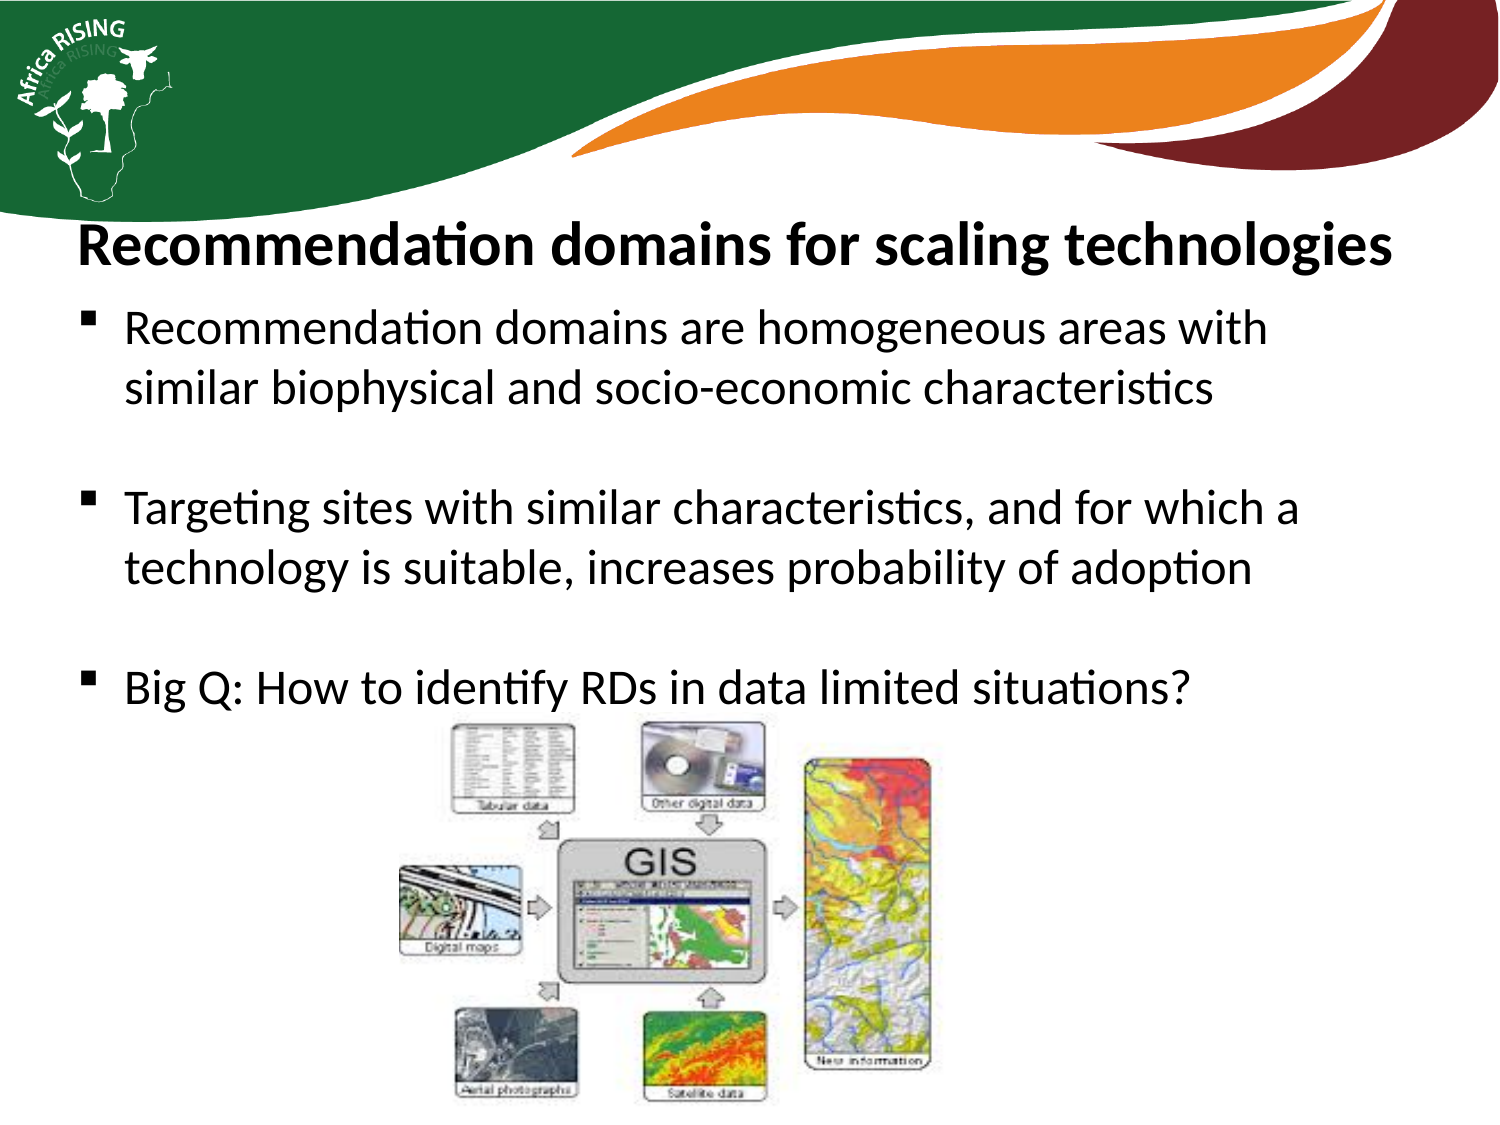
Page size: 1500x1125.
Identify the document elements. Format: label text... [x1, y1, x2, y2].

text_box Recommendation domains are homogeneous areas with similar biophysical and socio-economic characteristics Targeting sites with similar characteristics, and for which a technology is suitable, increases probability of adoption Big Q: How to identify RDs in data limited situations? [62, 287, 1425, 723]
picture [0, 0, 1499, 222]
picture [399, 712, 951, 1122]
title Recommendation domains for scaling technologies [62, 200, 1413, 287]
